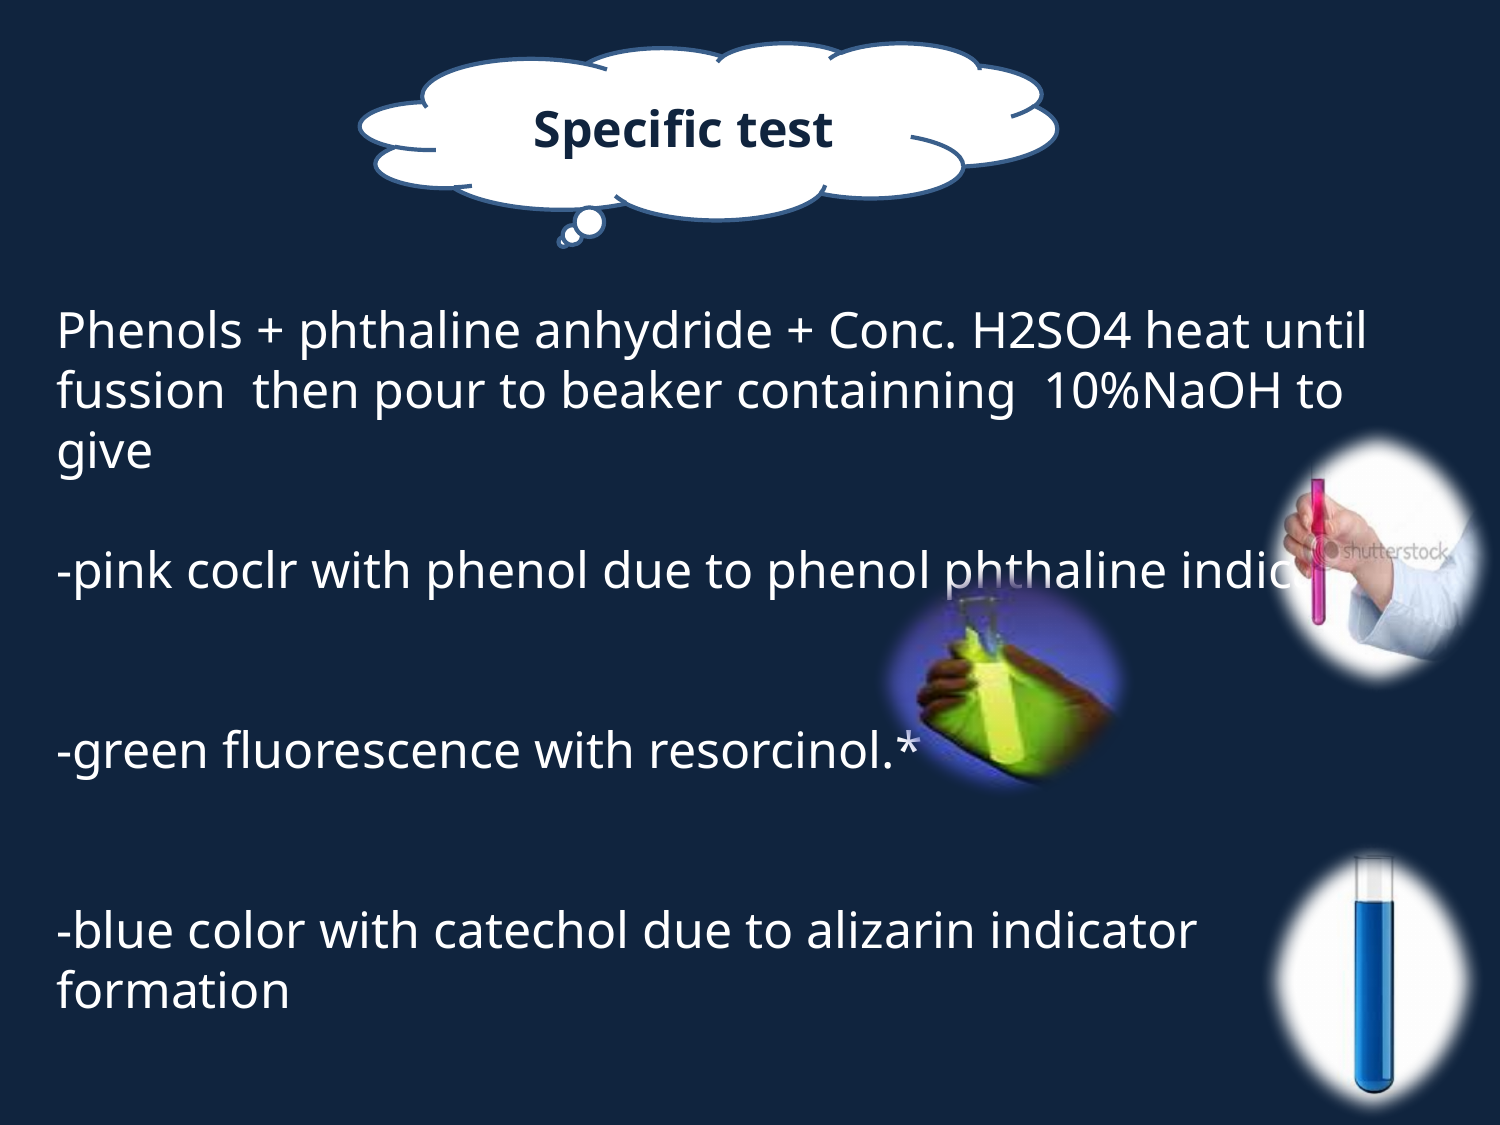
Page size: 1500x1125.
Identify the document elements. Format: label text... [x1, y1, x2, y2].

picture [1256, 836, 1487, 1124]
picture [867, 558, 1141, 804]
text_box Specific test [357, 41, 1060, 249]
picture [1256, 420, 1498, 698]
text_box Phenols + phthaline anhydride + Conc. H2SO4 heat until fussion then pour to beaker containning 10%NaOH to give -pink coclr with phenol due to phenol phthaline indicator. -green fluorescence with resorcinol.* -blue color with catechol due to alizarin indicator formation [41, 290, 1459, 1026]
